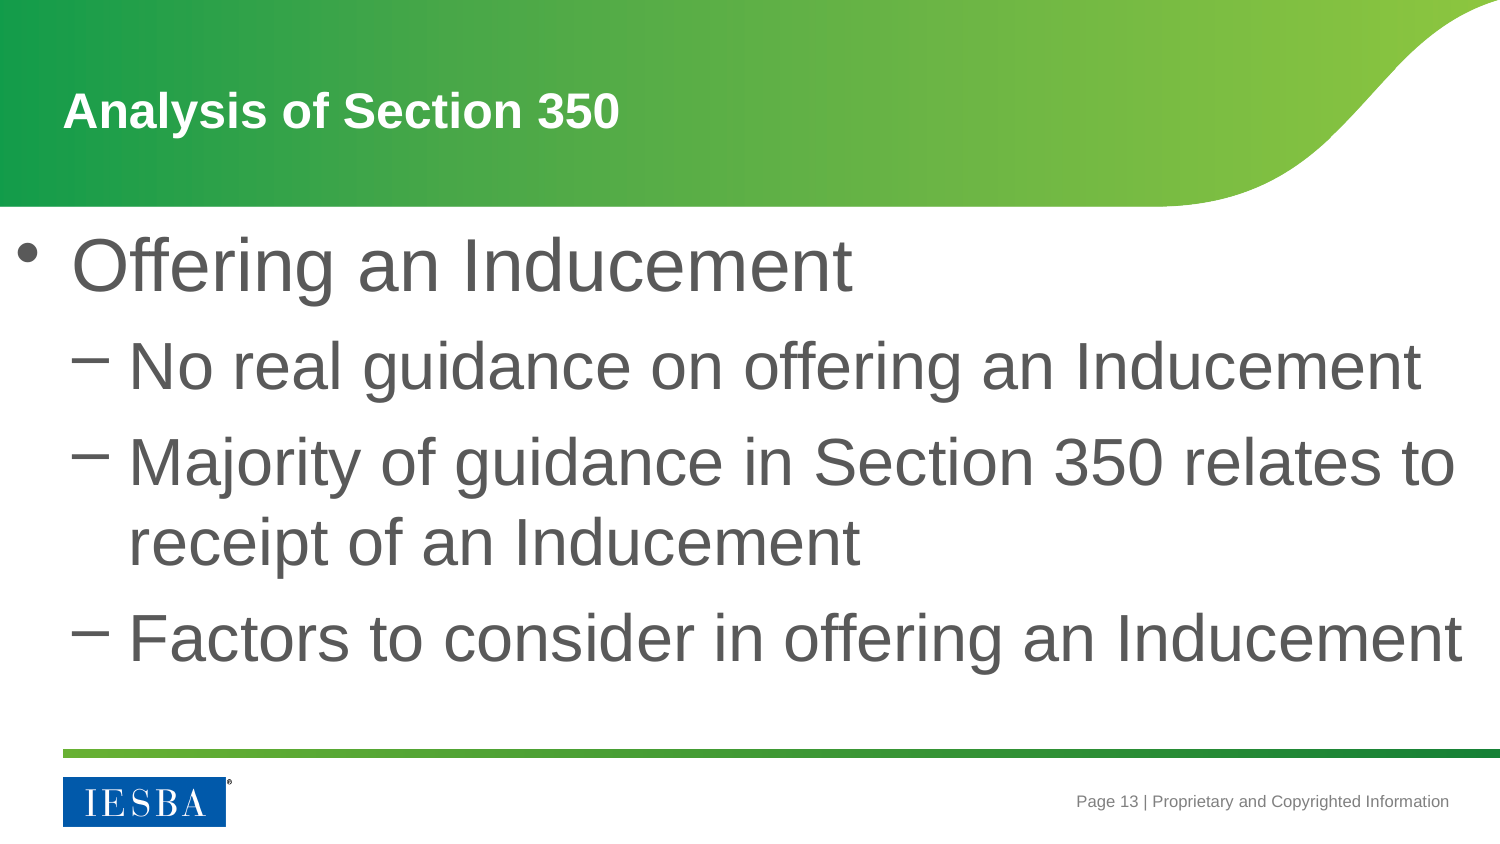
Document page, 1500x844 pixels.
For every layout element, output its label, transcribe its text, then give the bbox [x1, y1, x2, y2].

list Offering an Inducement No real guidance on offering an Inducement Majority of guidance in Section 350 relates to receipt of an Inducement Factors to consider in offering an Inducement [0, 209, 1500, 747]
picture [63, 777, 232, 827]
title Analysis of Section 350 [62, 75, 1300, 142]
picture [0, 0, 1500, 207]
